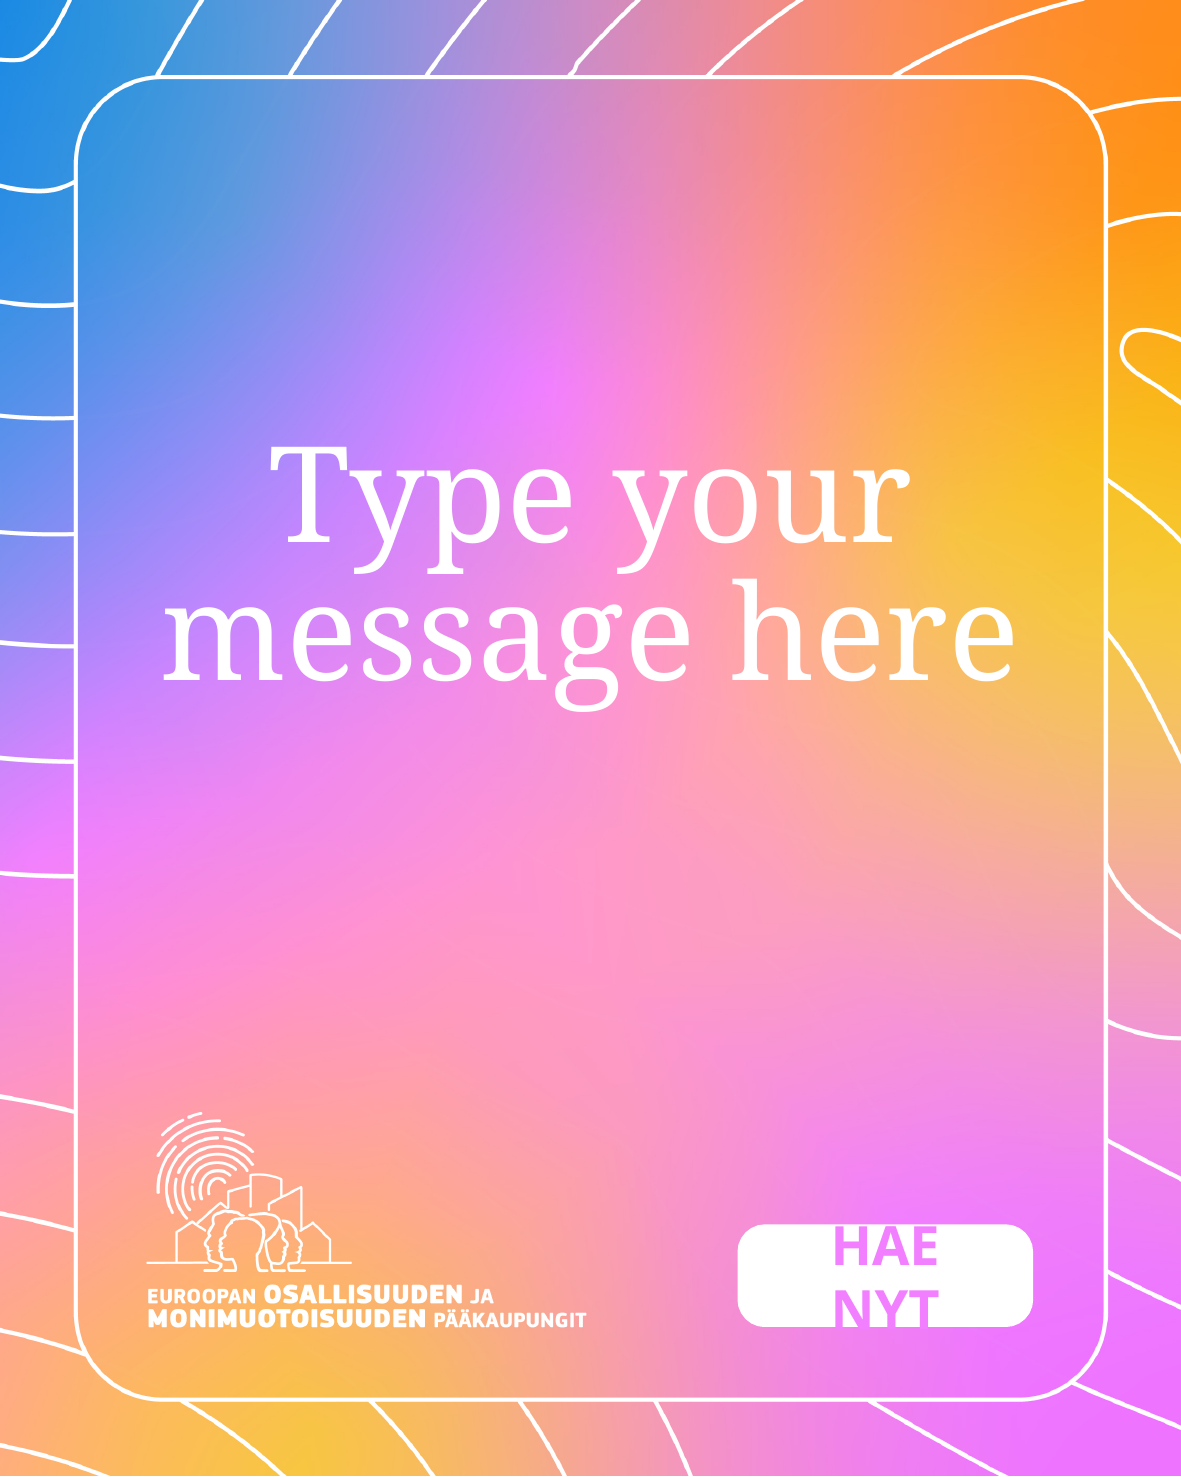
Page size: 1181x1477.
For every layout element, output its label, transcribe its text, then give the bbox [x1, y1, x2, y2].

text_box HAE NYT [751, 1238, 1020, 1313]
picture [0, 0, 1181, 1476]
title Type your message here [88, 161, 1093, 977]
